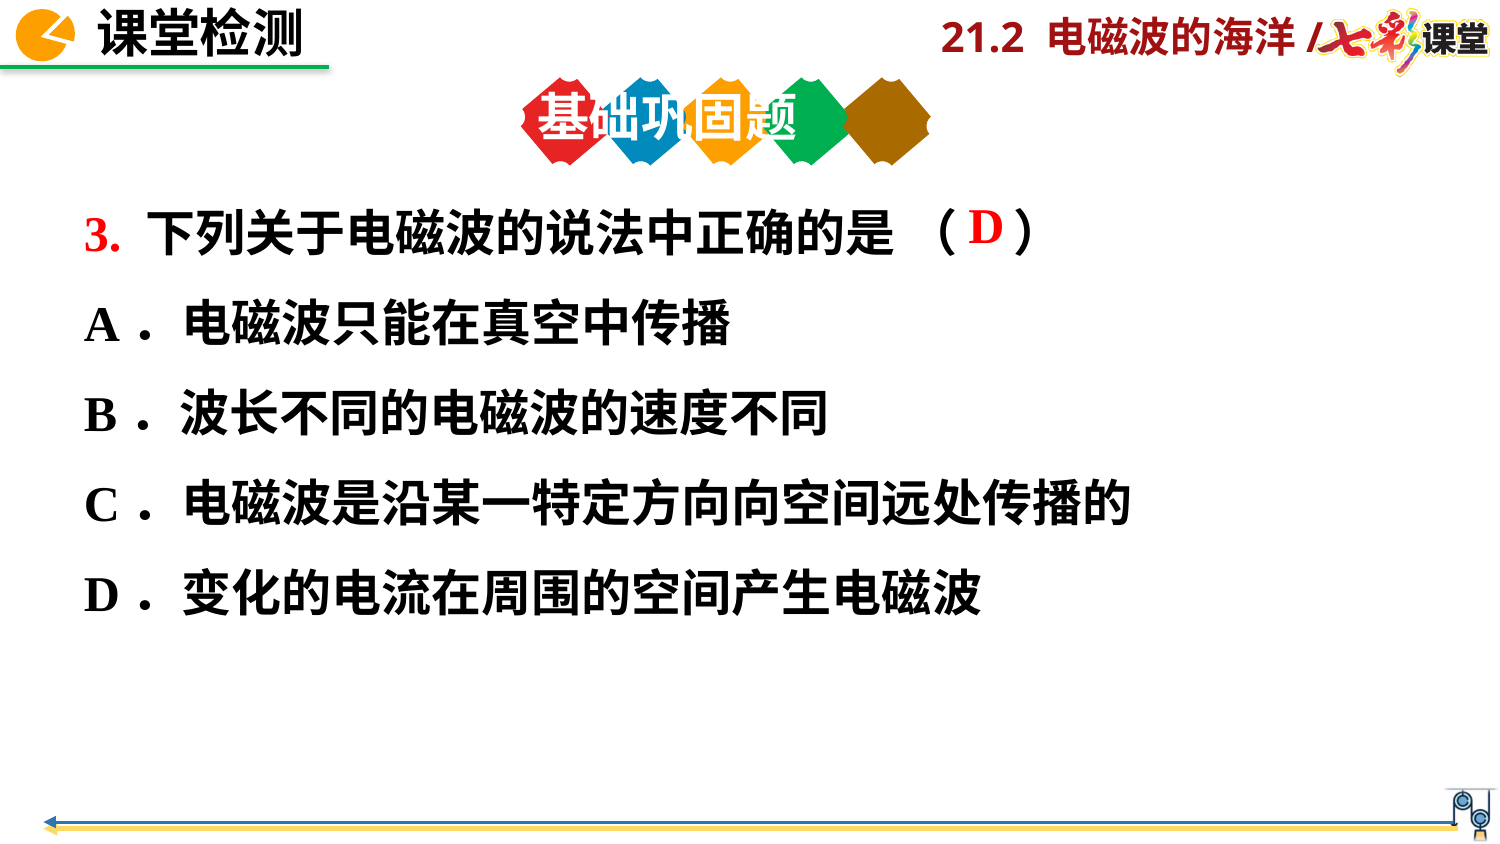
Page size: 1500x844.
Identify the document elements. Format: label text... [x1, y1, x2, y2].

text_box D [953, 186, 1069, 262]
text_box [527, 84, 924, 159]
text_box 3. 下列关于电磁波的说法中正确的是 （ ） A．电磁波只能在真空中传播 B．波长不同的电磁波的速度不同 C．电磁波是沿某一特定方向向空间远处传播的 D．变化的电流在周围的空间产生电磁波 [69, 164, 1431, 630]
picture [1313, 7, 1492, 77]
picture [1449, 793, 1493, 836]
text_box 基础巩固题 [522, 77, 929, 155]
